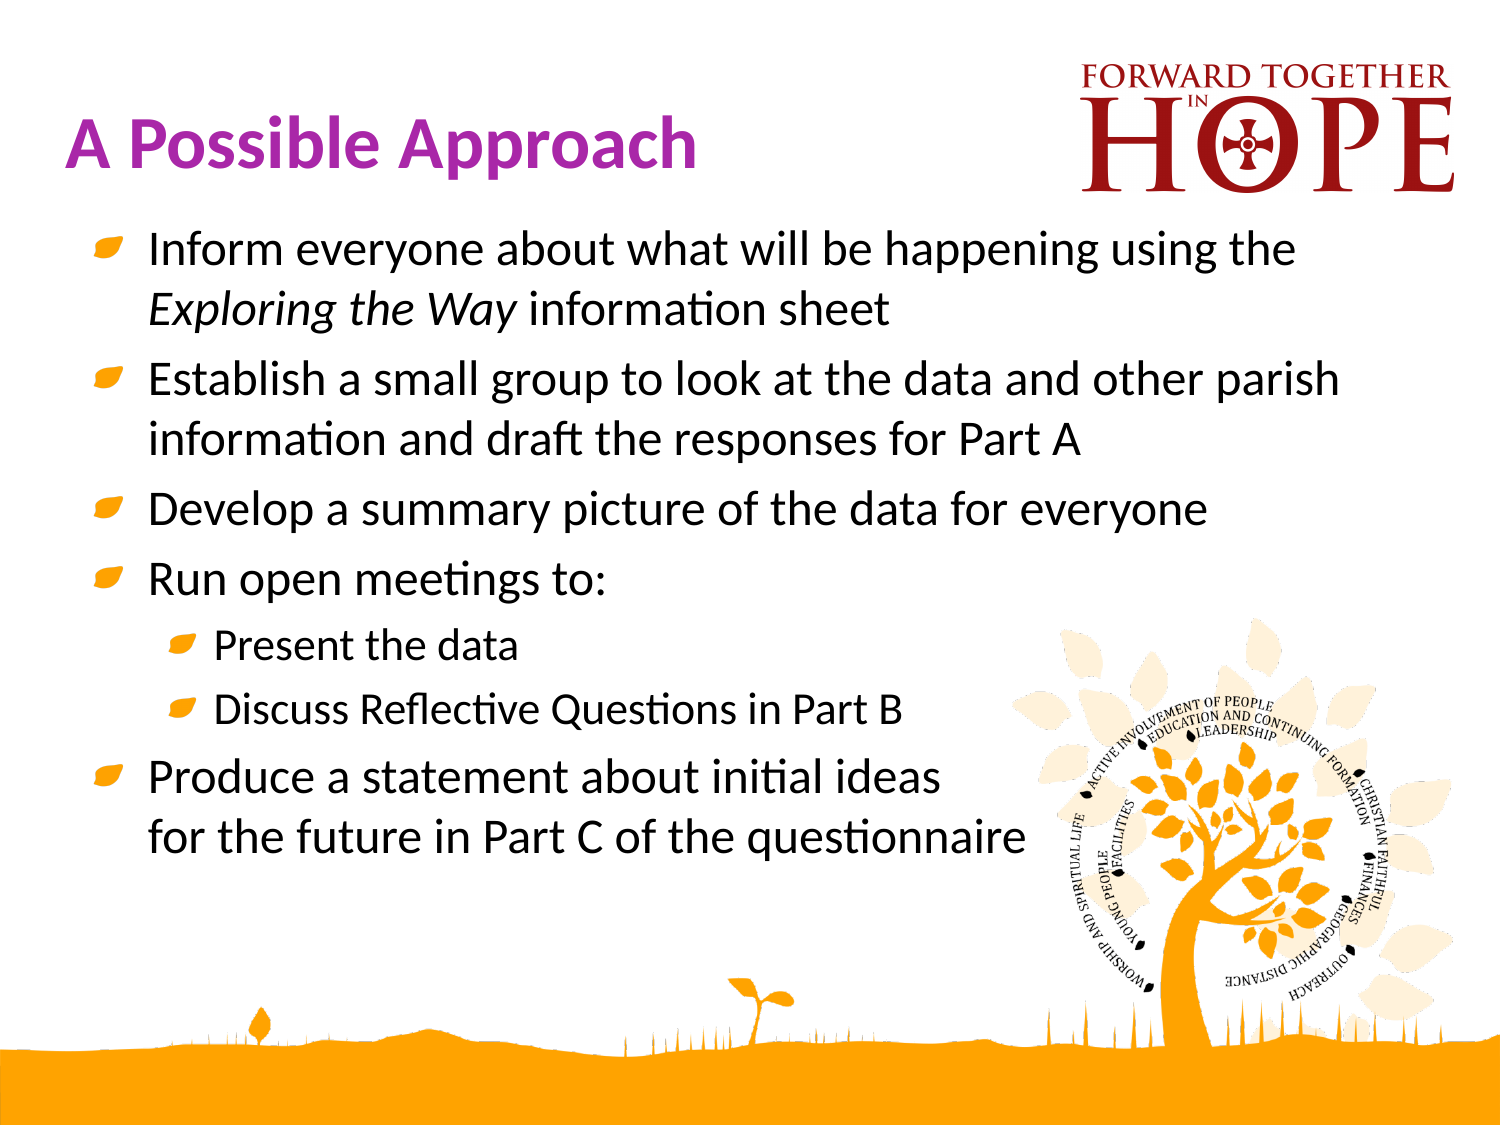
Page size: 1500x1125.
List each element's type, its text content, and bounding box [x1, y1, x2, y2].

list Inform everyone about what will be happening using the Exploring the Way information sheet Establish a small group to look at the data and other parish information and draft the responses for Part A Develop a summary picture of the data for everyone Run open meetings to: Present the data Discuss Reflective Questions in Part B Produce a statement about initial ideas for the future in Part C of the questionnaire [76, 208, 1454, 616]
text_box A Possible Approach [50, 86, 1075, 191]
picture [1080, 64, 1454, 193]
picture [91, 358, 126, 394]
picture [0, 617, 1500, 1125]
picture [91, 488, 126, 524]
picture [91, 228, 126, 264]
picture [91, 558, 126, 594]
